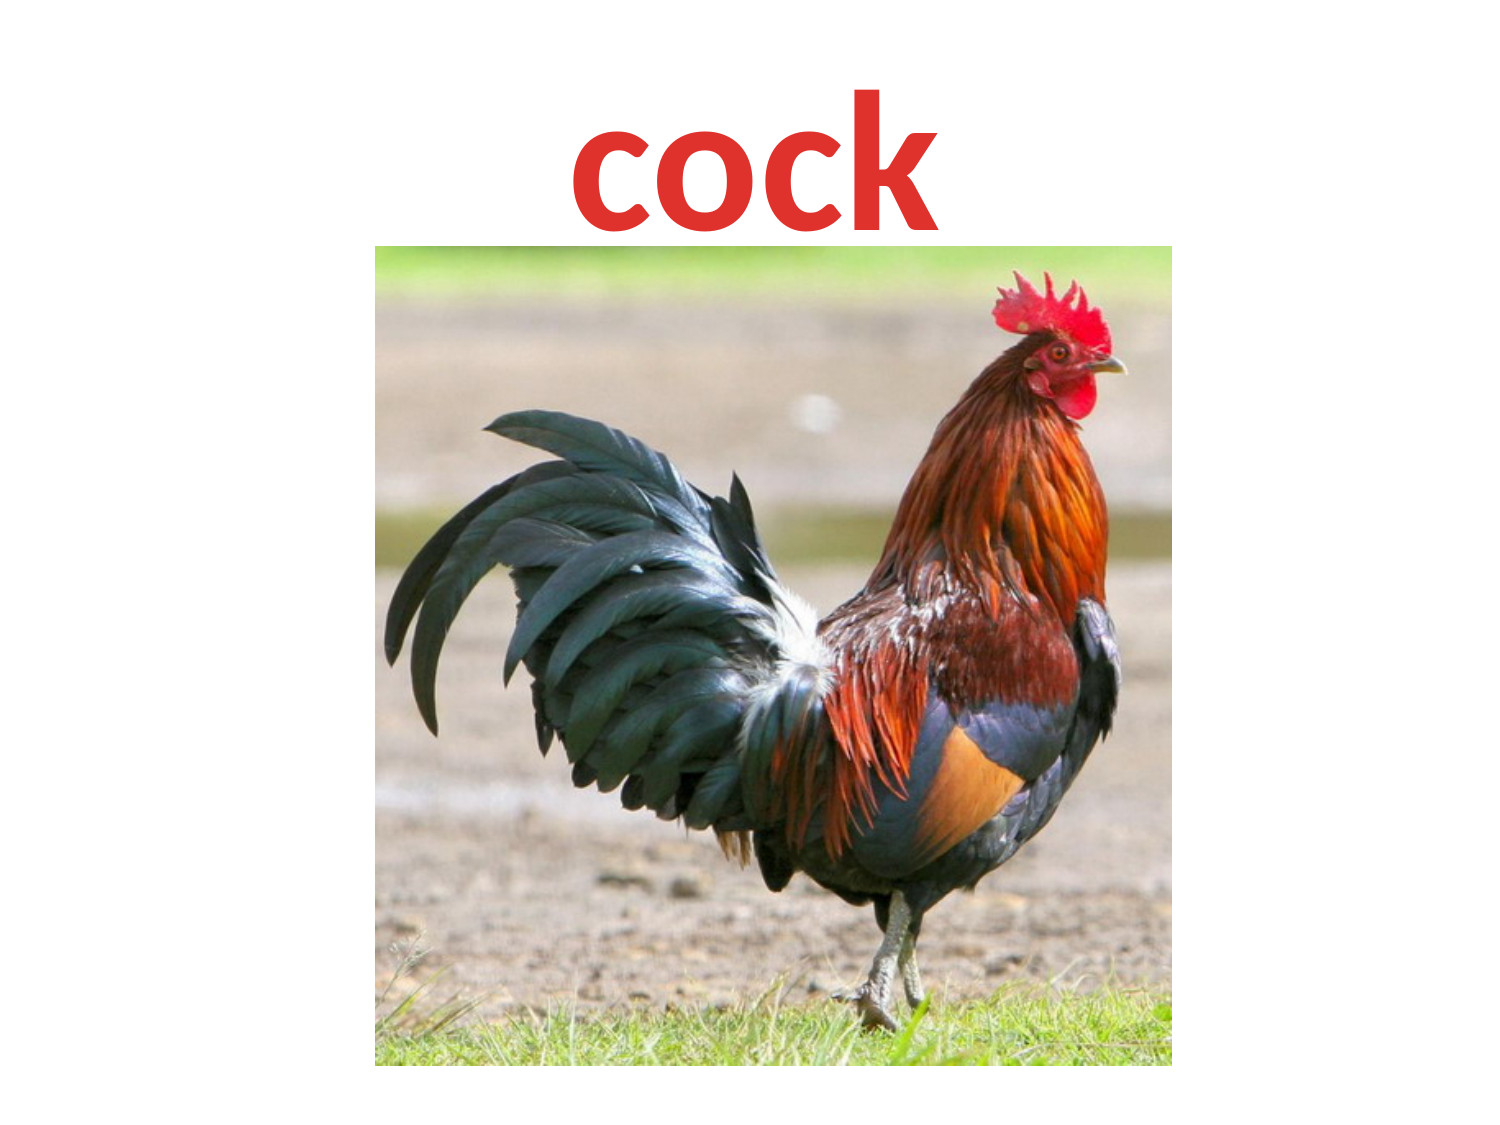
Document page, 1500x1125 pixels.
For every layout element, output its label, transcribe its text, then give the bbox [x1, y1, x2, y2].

text_box cock [553, 23, 957, 244]
picture [374, 245, 1173, 1066]
